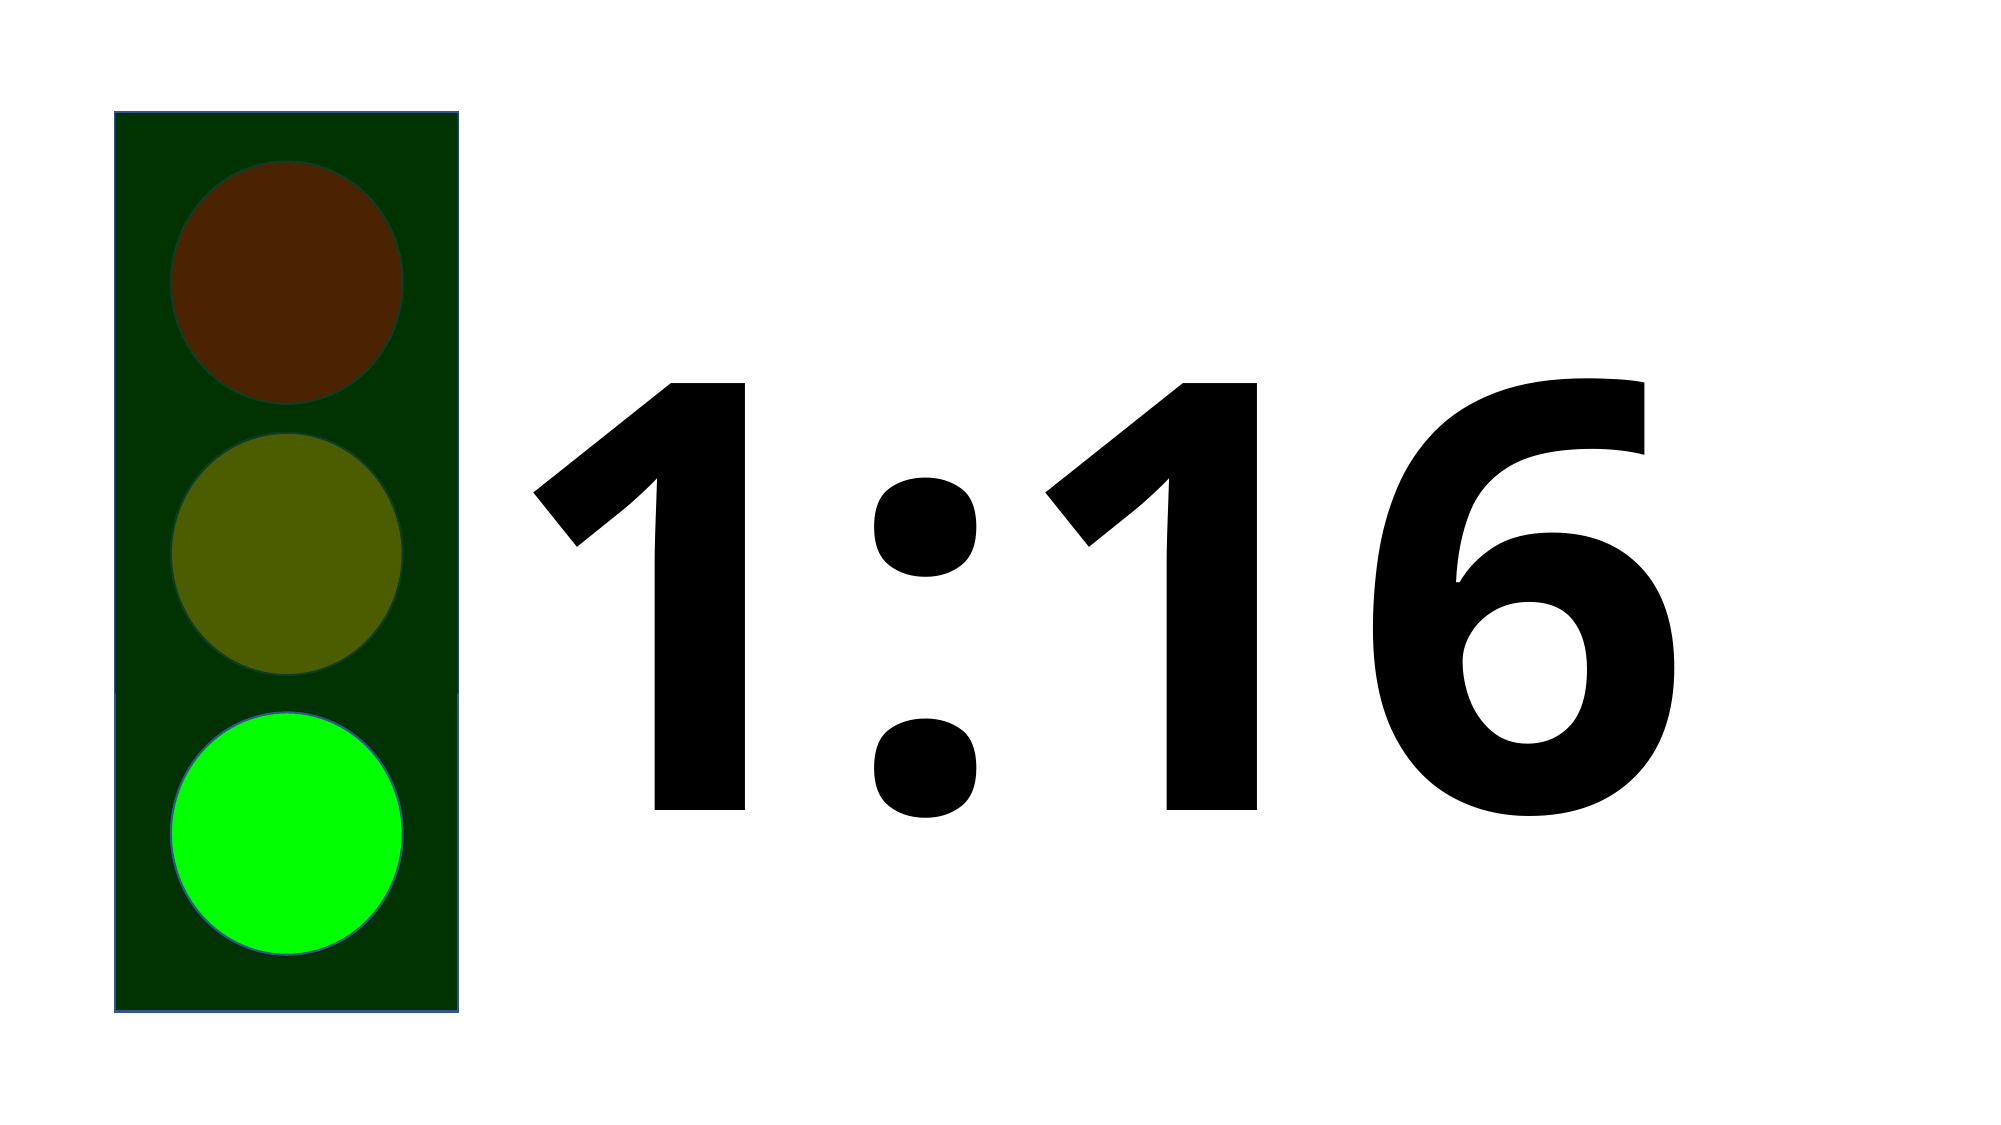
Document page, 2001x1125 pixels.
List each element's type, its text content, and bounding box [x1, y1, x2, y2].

text_box [169, 711, 404, 956]
text_box [114, 112, 459, 695]
text_box 1:16 [483, 204, 1924, 938]
text_box [114, 695, 459, 1013]
